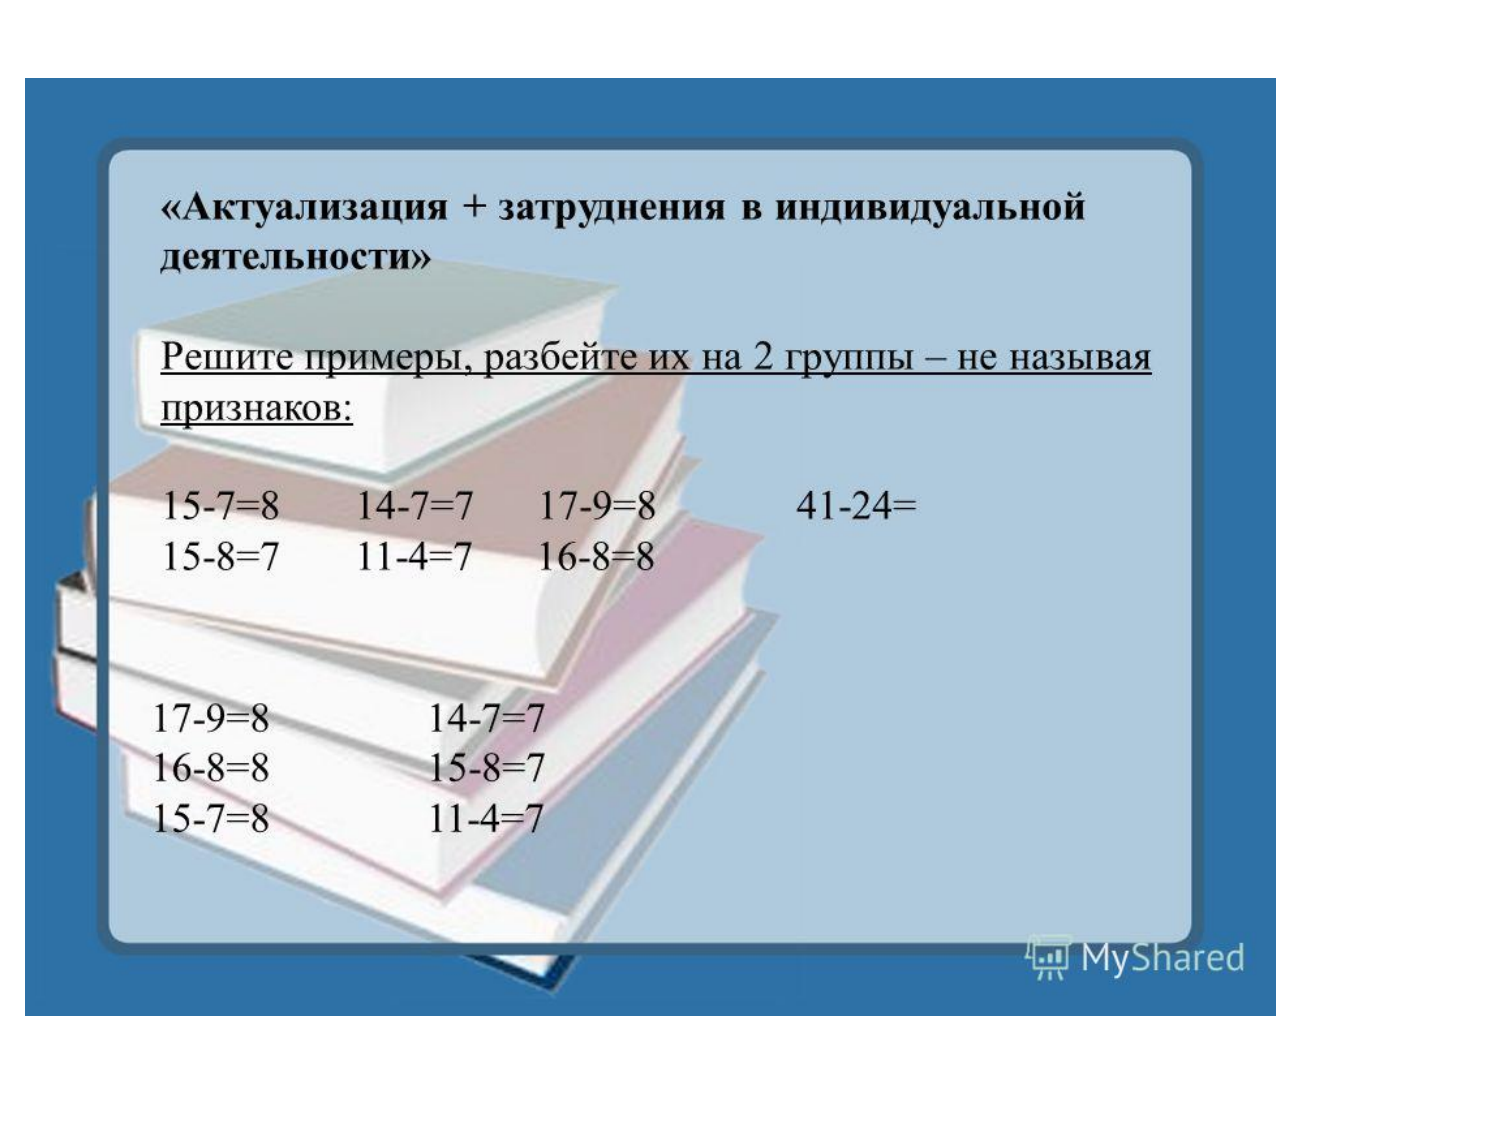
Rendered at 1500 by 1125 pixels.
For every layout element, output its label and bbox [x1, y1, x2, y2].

picture [25, 77, 1276, 1016]
